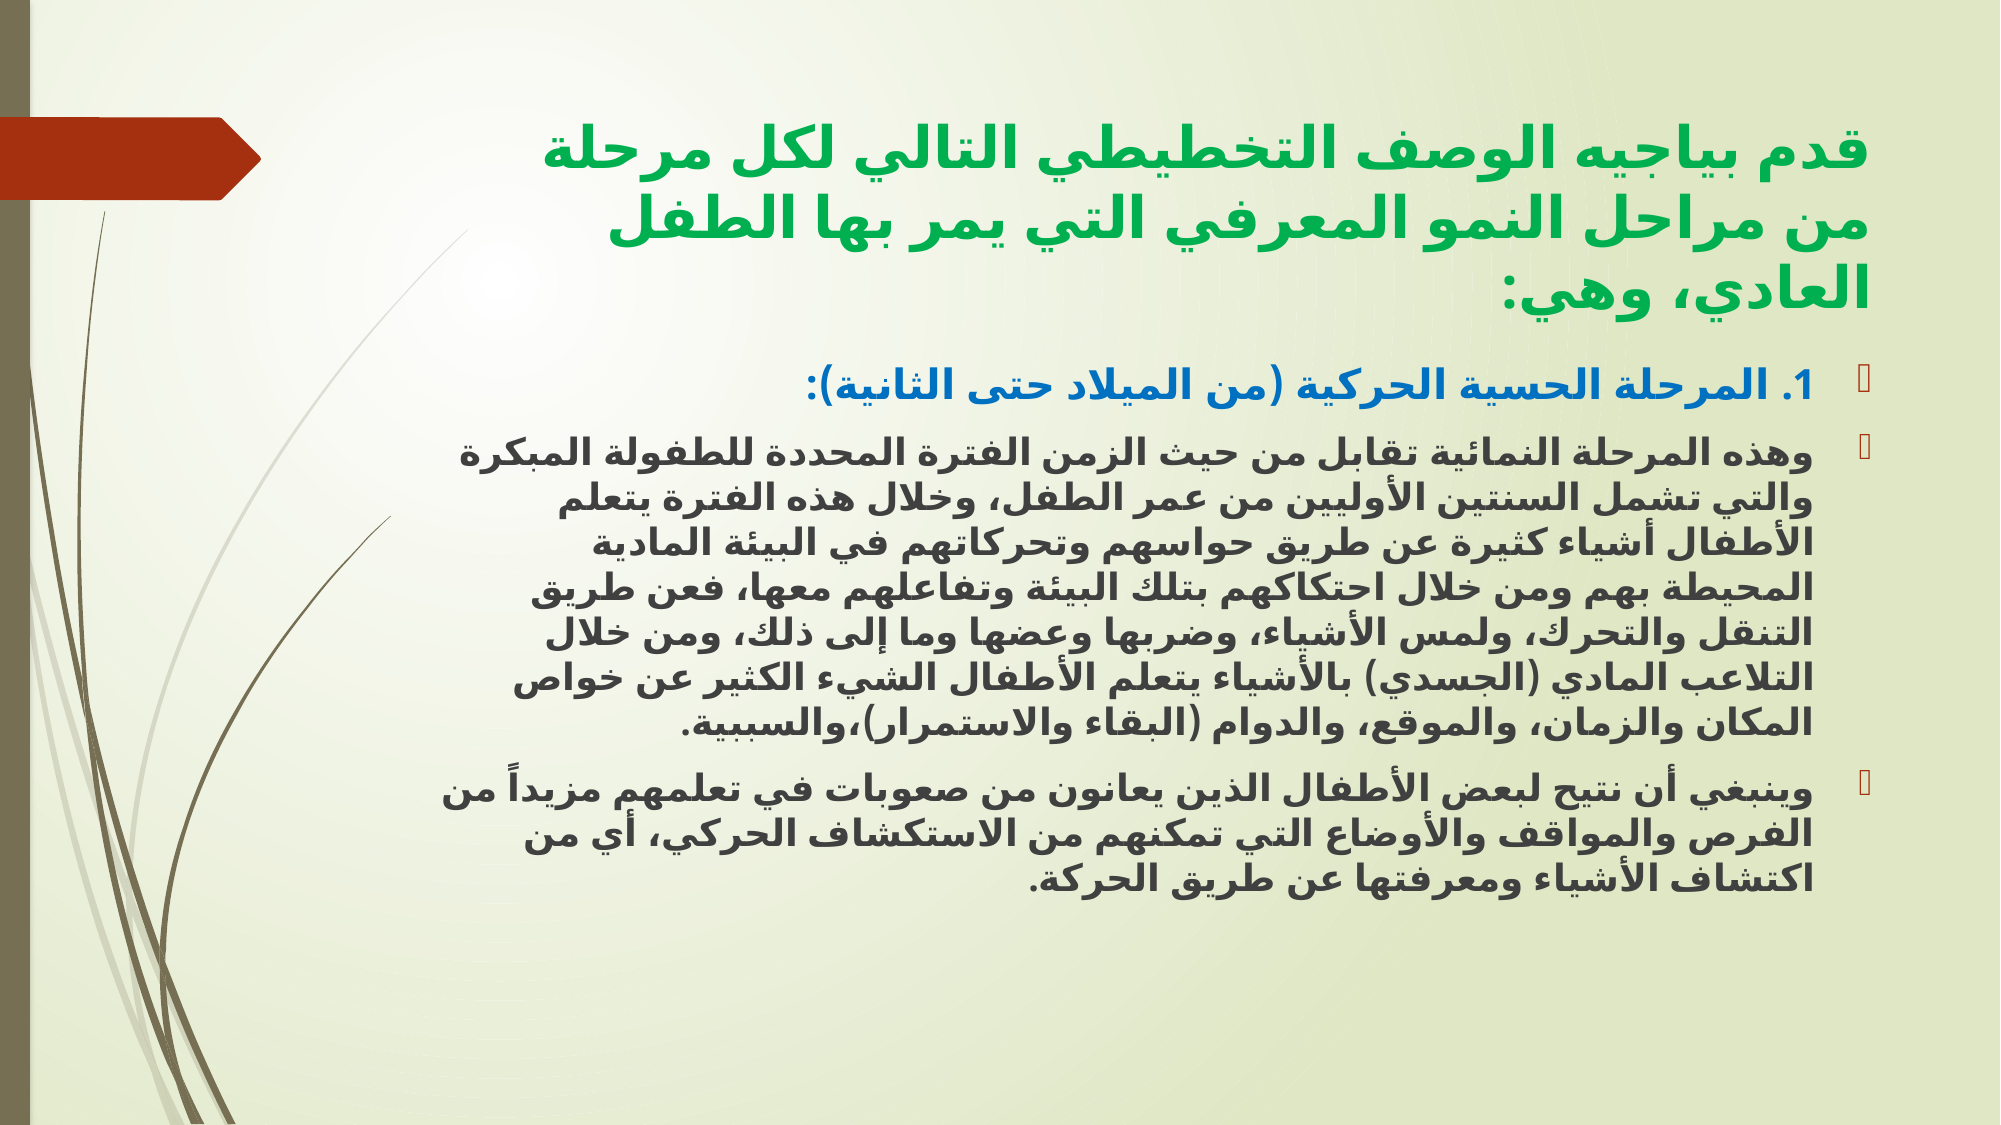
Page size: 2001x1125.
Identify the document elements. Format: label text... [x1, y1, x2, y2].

list 1. المرحلة الحسية الحركية (من الميلاد حتى الثانية): وهذه المرحلة النمائية تقابل من حيث الزمن الفترة المحددة للطفولة المبكرة والتي تشمل السنتين الأوليين من عمر الطفل، وخلال هذه الفترة يتعلم الأطفال أشياء كثيرة عن طريق حواسهم وتحركاتهم في البيئة المادية المحيطة بهم ومن خلال احتكاكهم بتلك البيئة وتفاعلهم معها، فعن طريق التنقل والتحرك، ولمس الأشياء، وضربها وعضها وما إلى ذلك، ومن خلال التلاعب المادي (الجسدي) بالأشياء يتعلم الأطفال الشيء الكثير عن خواص المكان والزمان، والموقع، والدوام (البقاء والاستمرار)،والسببية. وينبغي أن نتيح لبعض الأطفال الذين يعانون من صعوبات في تعلمهم مزيداً من الفرص والمواقف والأوضاع التي تمكنهم من الاستكشاف الحركي، أي من اكتشاف الأشياء ومعرفتها عن طريق الحركة. [424, 350, 1888, 970]
title قدم بياجيه الوصف التخطيطي التالي لكل مرحلة من مراحل النمو المعرفي التي يمر بها الطفل العادي، وهي: [425, 102, 1888, 313]
